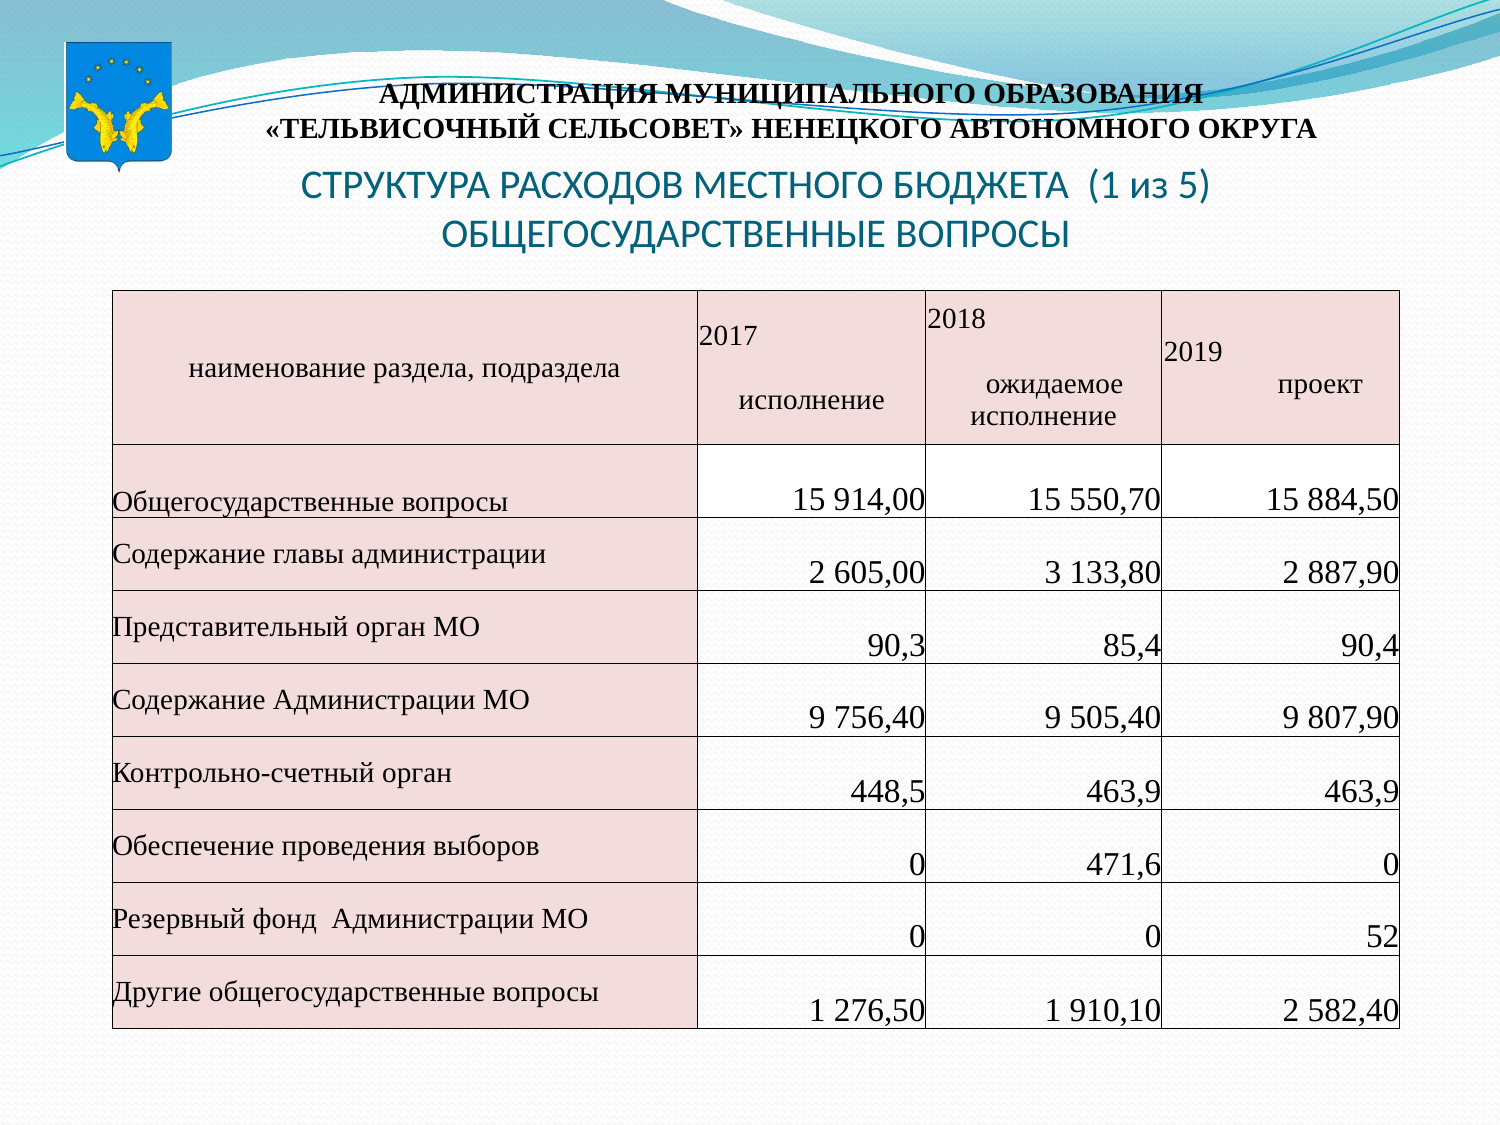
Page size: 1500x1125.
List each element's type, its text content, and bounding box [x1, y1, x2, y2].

table_cell 463,9 [1162, 737, 1399, 809]
text_box АДМИНИСТРАЦИЯ МУНИЦИПАЛЬНОГО ОБРАЗОВАНИЯ «ТЕЛЬВИСОЧНЫЙ СЕЛЬСОВЕТ» НЕНЕЦКОГО АВТОНОМНОГО ОКРУГА [206, 66, 1376, 149]
table_cell 15 914,00 [698, 445, 925, 517]
table_cell 2 605,00 [698, 518, 925, 590]
table_cell Резервный фонд Администрации МО [113, 883, 697, 955]
table_cell 9 505,40 [926, 664, 1161, 736]
table_cell 1 276,50 [698, 956, 925, 1028]
table_cell 0 [698, 810, 925, 882]
table_cell 471,6 [926, 810, 1161, 882]
table_cell Другие общегосударственные вопросы [113, 956, 697, 1028]
table_cell 3 133,80 [926, 518, 1161, 590]
table_cell 15 550,70 [926, 445, 1161, 517]
table_cell 2 582,40 [1162, 956, 1399, 1028]
table_header 2017 исполнение [698, 291, 925, 444]
table_header 2019 проект [1162, 291, 1399, 444]
table_cell 2 887,90 [1162, 518, 1399, 590]
title СТРУКТУРА РАСХОДОВ МЕСТНОГО БЮДЖЕТА (1 из 5) ОБЩЕГОСУДАРСТВЕННЫЕ ВОПРОСЫ [75, 149, 1438, 256]
table_cell 1 910,10 [926, 956, 1161, 1028]
table_cell 90,4 [1162, 591, 1399, 663]
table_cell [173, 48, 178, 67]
table_cell 9 756,40 [698, 664, 925, 736]
table_cell Представительный орган МО [113, 591, 697, 663]
table_cell 0 [1162, 810, 1399, 882]
table_cell 90,3 [698, 591, 925, 663]
table_header наименование раздела, подраздела [113, 291, 697, 444]
table_cell 15 884,50 [1162, 445, 1399, 517]
table_cell 0 [926, 883, 1161, 955]
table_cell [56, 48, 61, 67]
table_cell 52 [1162, 883, 1399, 955]
table_cell Контрольно-счетный орган [113, 737, 697, 809]
table_cell 463,9 [926, 737, 1161, 809]
table_cell Содержание Администрации МО [113, 664, 697, 736]
table_cell 9 807,90 [1162, 664, 1399, 736]
table_cell 85,4 [926, 591, 1161, 663]
table_cell 448,5 [698, 737, 925, 809]
table_cell 0 [698, 883, 925, 955]
table_cell Общегосударственные вопросы [113, 445, 697, 517]
table_cell Обеспечение проведения выборов [113, 810, 697, 882]
table_cell Содержание главы администрации [113, 518, 697, 590]
picture [64, 42, 172, 173]
table_header 2018 ожидаемое исполнение [926, 291, 1161, 444]
